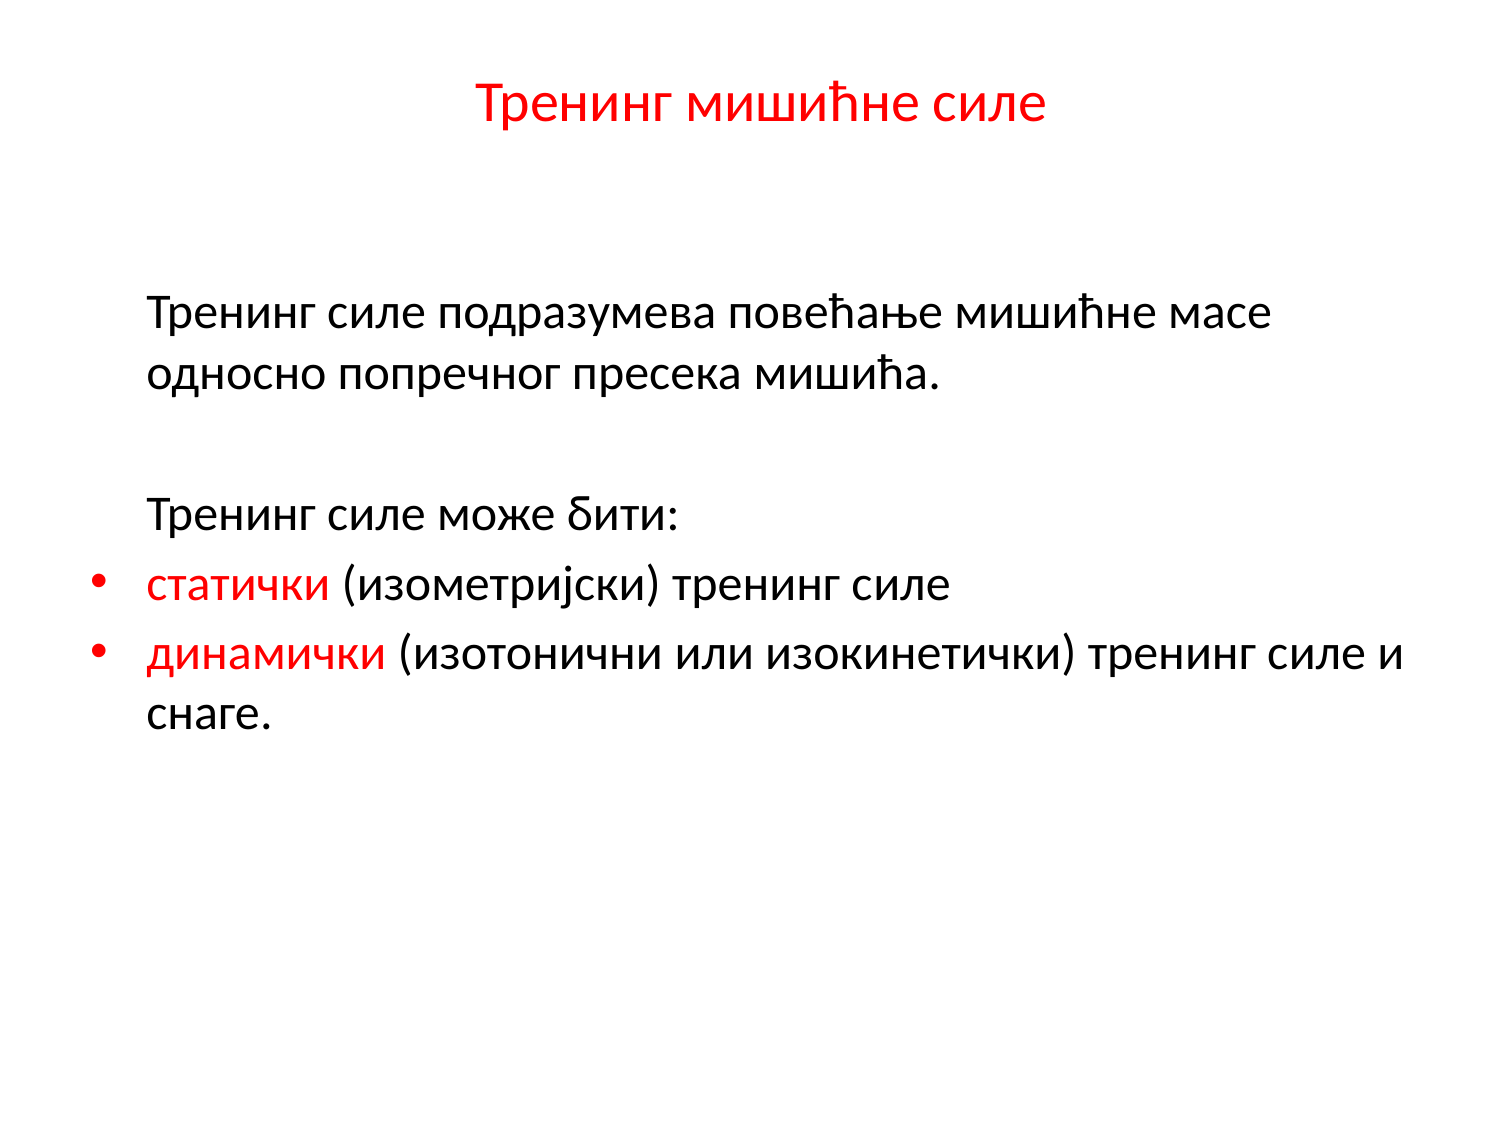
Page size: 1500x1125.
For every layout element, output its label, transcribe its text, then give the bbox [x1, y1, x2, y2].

title Тренинг мишићне силе [123, 54, 1400, 193]
list Тренинг силе подразумева повећање мишићне масе односно попречног пресека мишића. Тренинг силе може бити: статички (изометријски) тренинг силе динамички (изотонични или изокинетички) тренинг силе и снаге. [75, 262, 1425, 1005]
